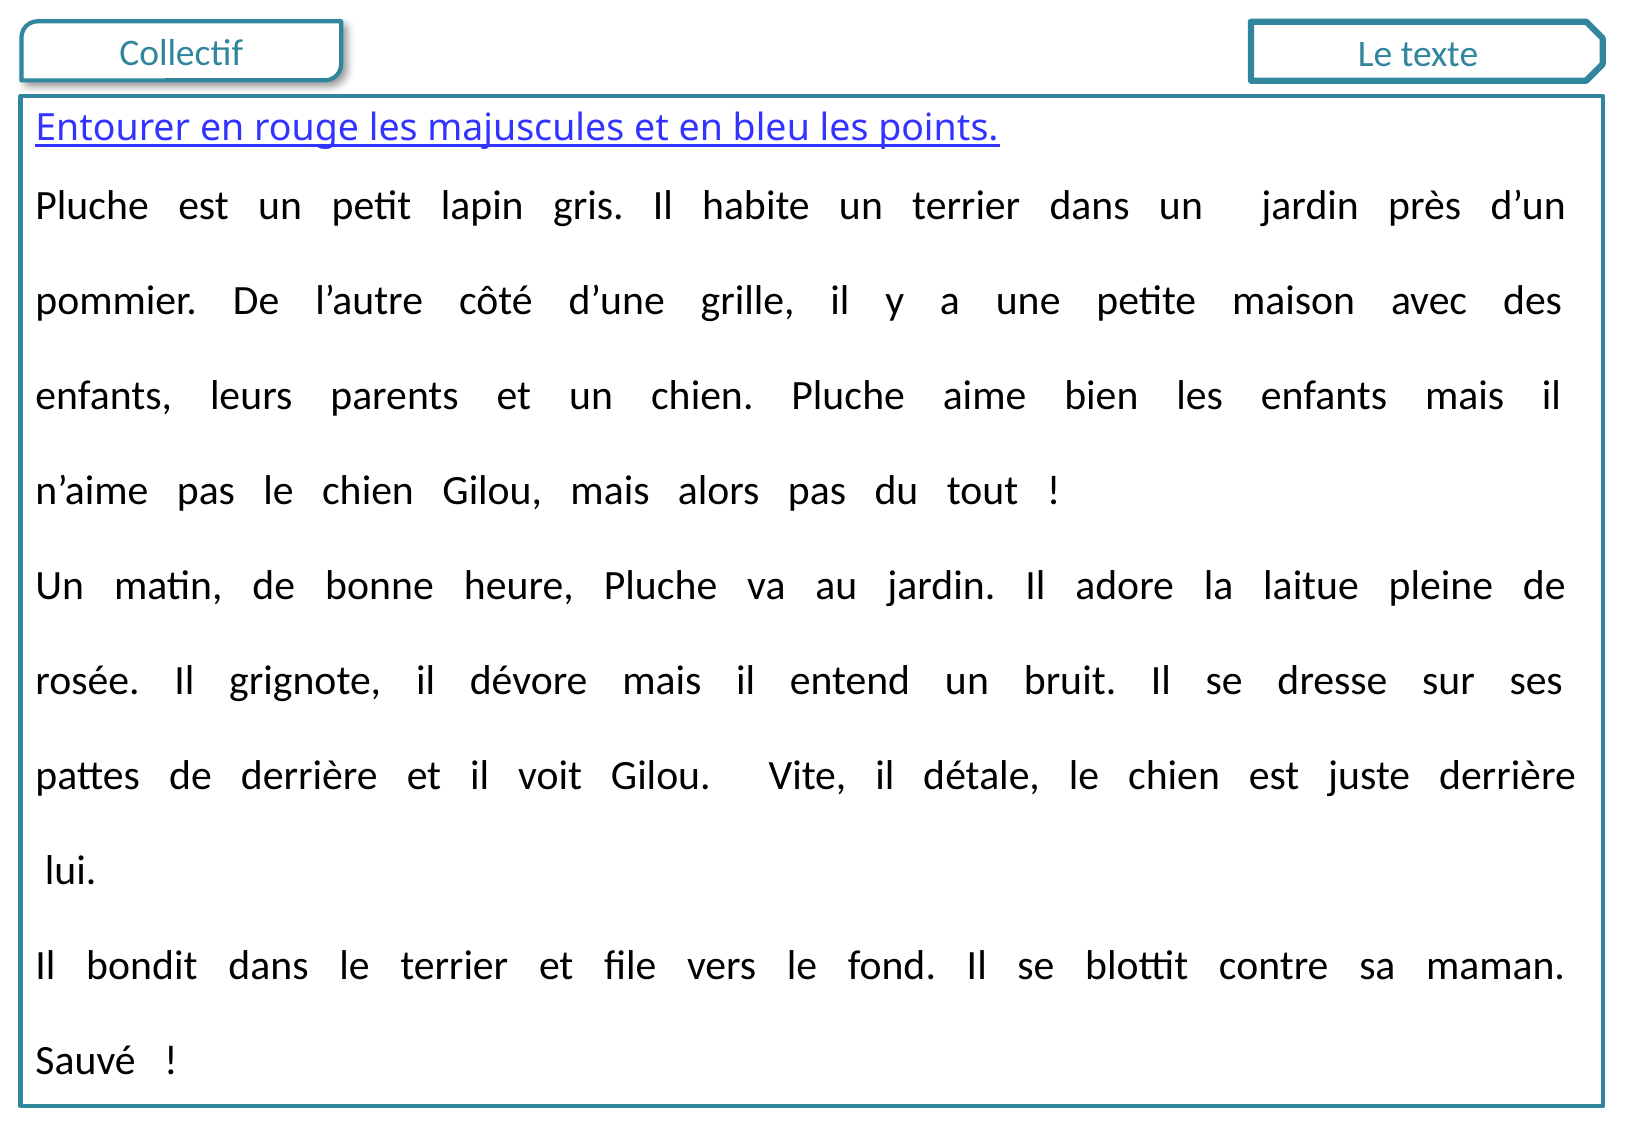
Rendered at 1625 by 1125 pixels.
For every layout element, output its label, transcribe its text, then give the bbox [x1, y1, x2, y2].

list Le texte [1251, 21, 1585, 81]
list Pluche est un petit lapin gris. Il habite un terrier dans un jardin près d’un pommier. De l’autre côté d’une grille, il y a une petite maison avec des enfants, leurs parents et un chien. Pluche aime bien les enfants mais il n’aime pas le chien Gilou, mais alors pas du tout ! Un matin, de bonne heure, Pluche va au jardin. Il adore la laitue pleine de rosée. Il grignote, il dévore mais il entend un bruit. Il se dresse sur ses pattes de derrière et il voit Gilou. Vite, il détale, le chien est juste derrière lui. Il bondit dans le terrier et file vers le fond. Il se blottit contre sa maman. Sauvé ! [20, 125, 1603, 1047]
list Entourer en rouge les majuscules et en bleu les points. [18, 94, 1605, 1108]
